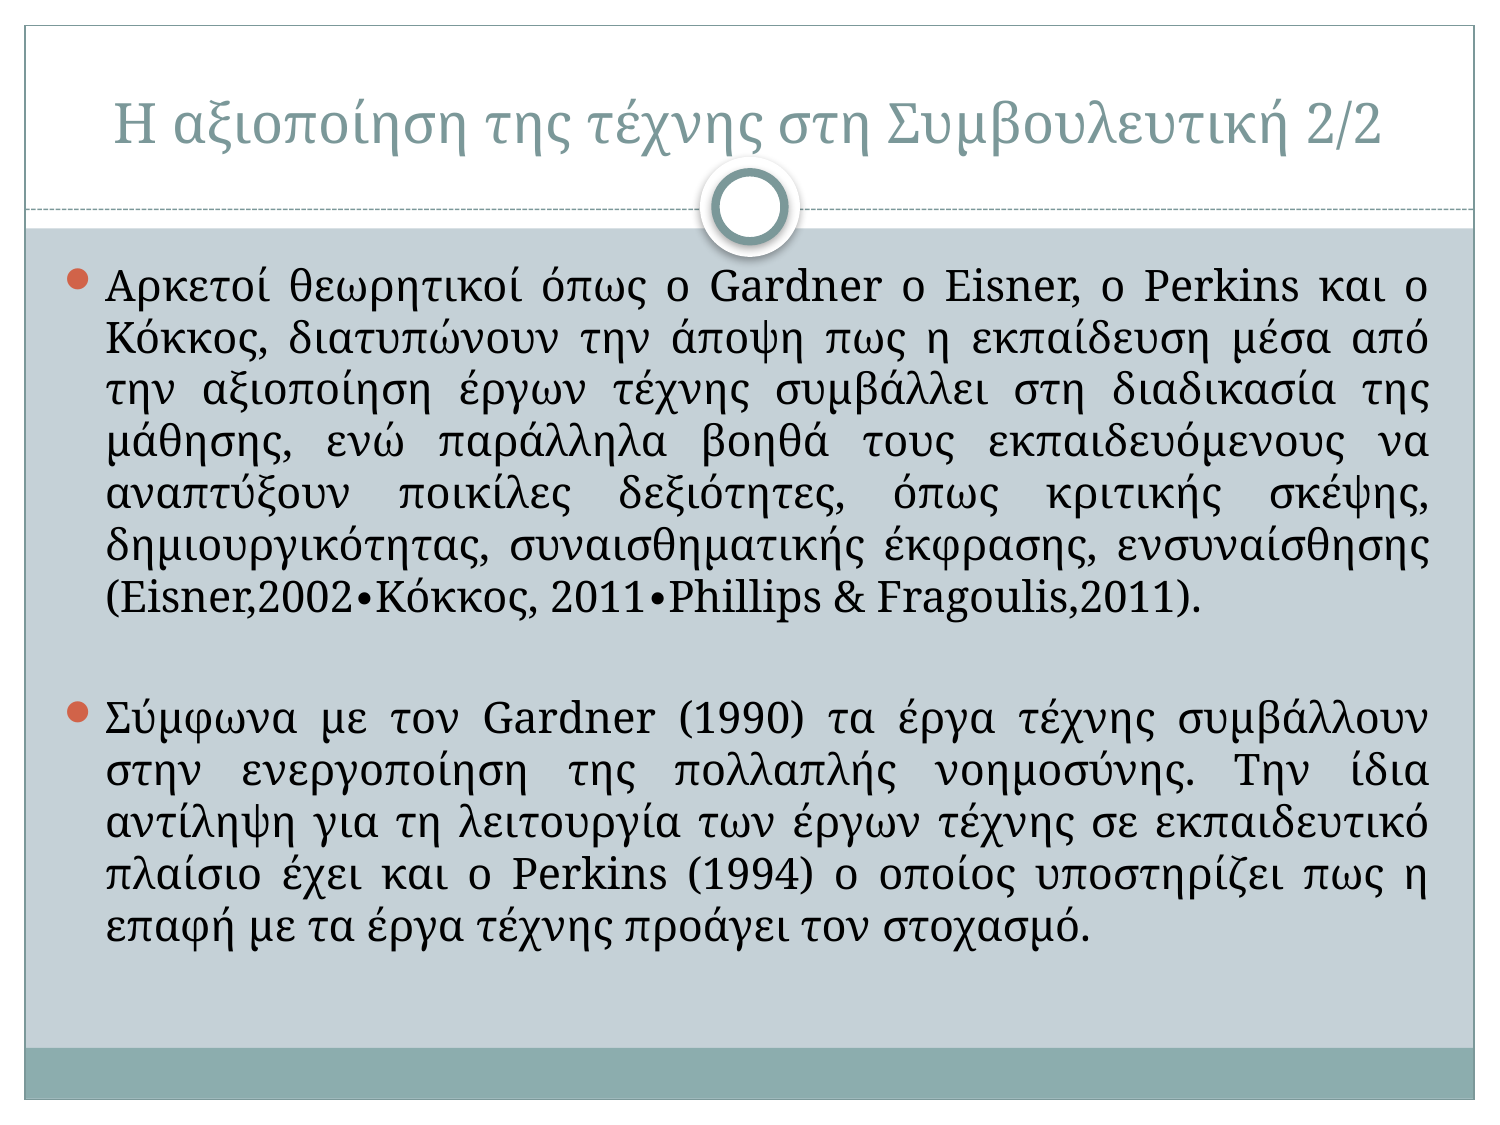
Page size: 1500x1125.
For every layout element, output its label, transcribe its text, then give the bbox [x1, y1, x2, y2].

list Αρκετοί θεωρητικοί όπως ο Gardner o Eisner, ο Perkins και ο Κόκκος, διατυπώνουν την άποψη πως η εκπαίδευση μέσα από την αξιοποίηση έργων τέχνης συμβάλλει στη διαδικασία της μάθησης, ενώ παράλληλα βοηθά τους εκπαιδευόμενους να αναπτύξουν ποικίλες δεξιότητες, όπως κριτικής σκέψης, δημιουργικότητας, συναισθηματικής έκφρασης, ενσυναίσθησης (Eisner,2002∙Κόκκος, 2011∙Phillips & Fragoulis,2011). Σύμφωνα με τον Gardner (1990) τα έργα τέχνης συμβάλλουν στην ενεργοποίηση της πολλαπλής νοημοσύνης. Την ίδια αντίληψη για τη λειτουργία των έργων τέχνης σε εκπαιδευτικό πλαίσιο έχει και ο Perkins (1994) o οποίος υποστηρίζει πως η επαφή με τα έργα τέχνης προάγει τον στοχασμό. [49, 250, 1445, 1001]
title Η αξιοποίηση της τέχνης στη Συμβουλευτική 2/2 [49, 37, 1450, 162]
